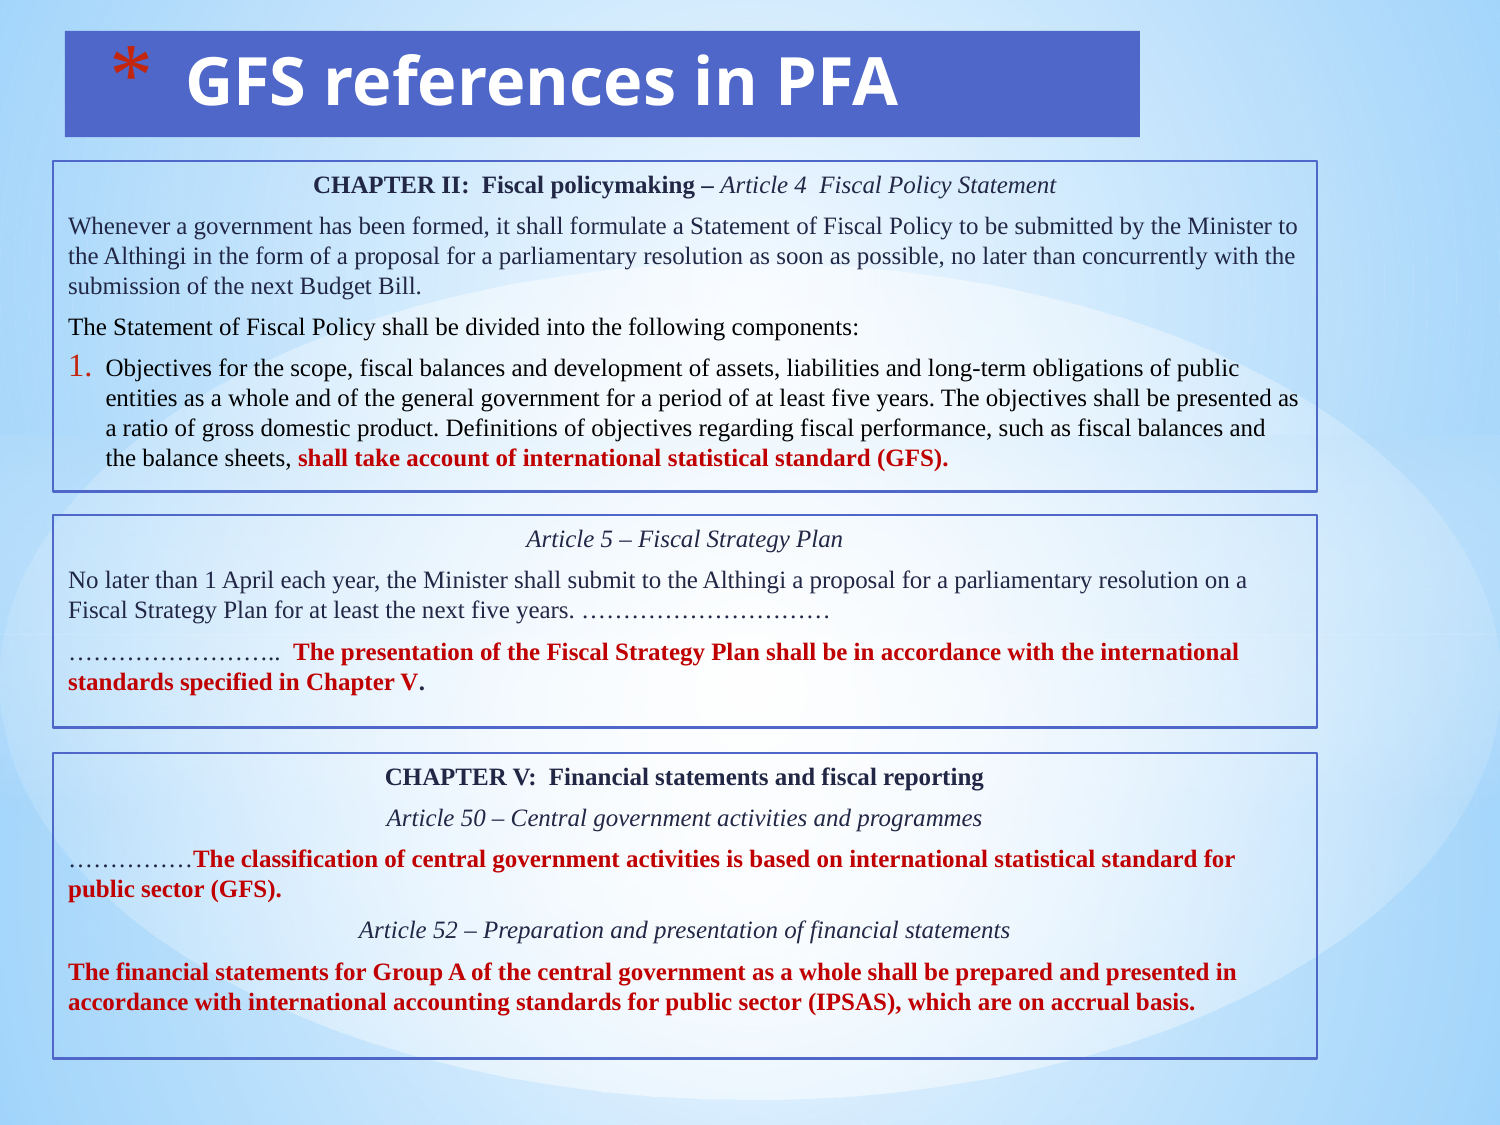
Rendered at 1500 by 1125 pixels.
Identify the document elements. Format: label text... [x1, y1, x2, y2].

subtitle CHAPTER II: Fiscal policymaking – Article 4 Fiscal Policy Statement Whenever a government has been formed, it shall formulate a Statement of Fiscal Policy to be submitted by the Minister to the Althingi in the form of a proposal for a parliamentary resolution as soon as possible, no later than concurrently with the submission of the next Budget Bill. The Statement of Fiscal Policy shall be divided into the following components: Objectives for the scope, fiscal balances and development of assets, liabilities and long-term obligations of public entities as a whole and of the general government for a period of at least five years. The objectives shall be presented as a ratio of gross domestic product. Definitions of objectives regarding fiscal performance, such as fiscal balances and the balance sheets, shall take account of international statistical standard (GFS). [53, 160, 1317, 492]
text_box CHAPTER V: Financial statements and fiscal reporting Article 50 – Central government activities and programmes ……………The classification of central government activities is based on international statistical standard for public sector (GFS). Article 52 – Preparation and presentation of financial statements The financial statements for Group A of the central government as a whole shall be prepared and presented in accordance with international accounting standards for public sector (IPSAS), which are on accrual basis. [53, 752, 1317, 1059]
title GFS references in PFA [64, 30, 1140, 138]
text_box Article 5 – Fiscal Strategy Plan No later than 1 April each year, the Minister shall submit to the Althingi a proposal for a parliamentary resolution on a Fiscal Strategy Plan for at least the next five years. ………………………… …………………….. The presentation of the Fiscal Strategy Plan shall be in accordance with the international standards specified in Chapter V. [53, 515, 1317, 728]
